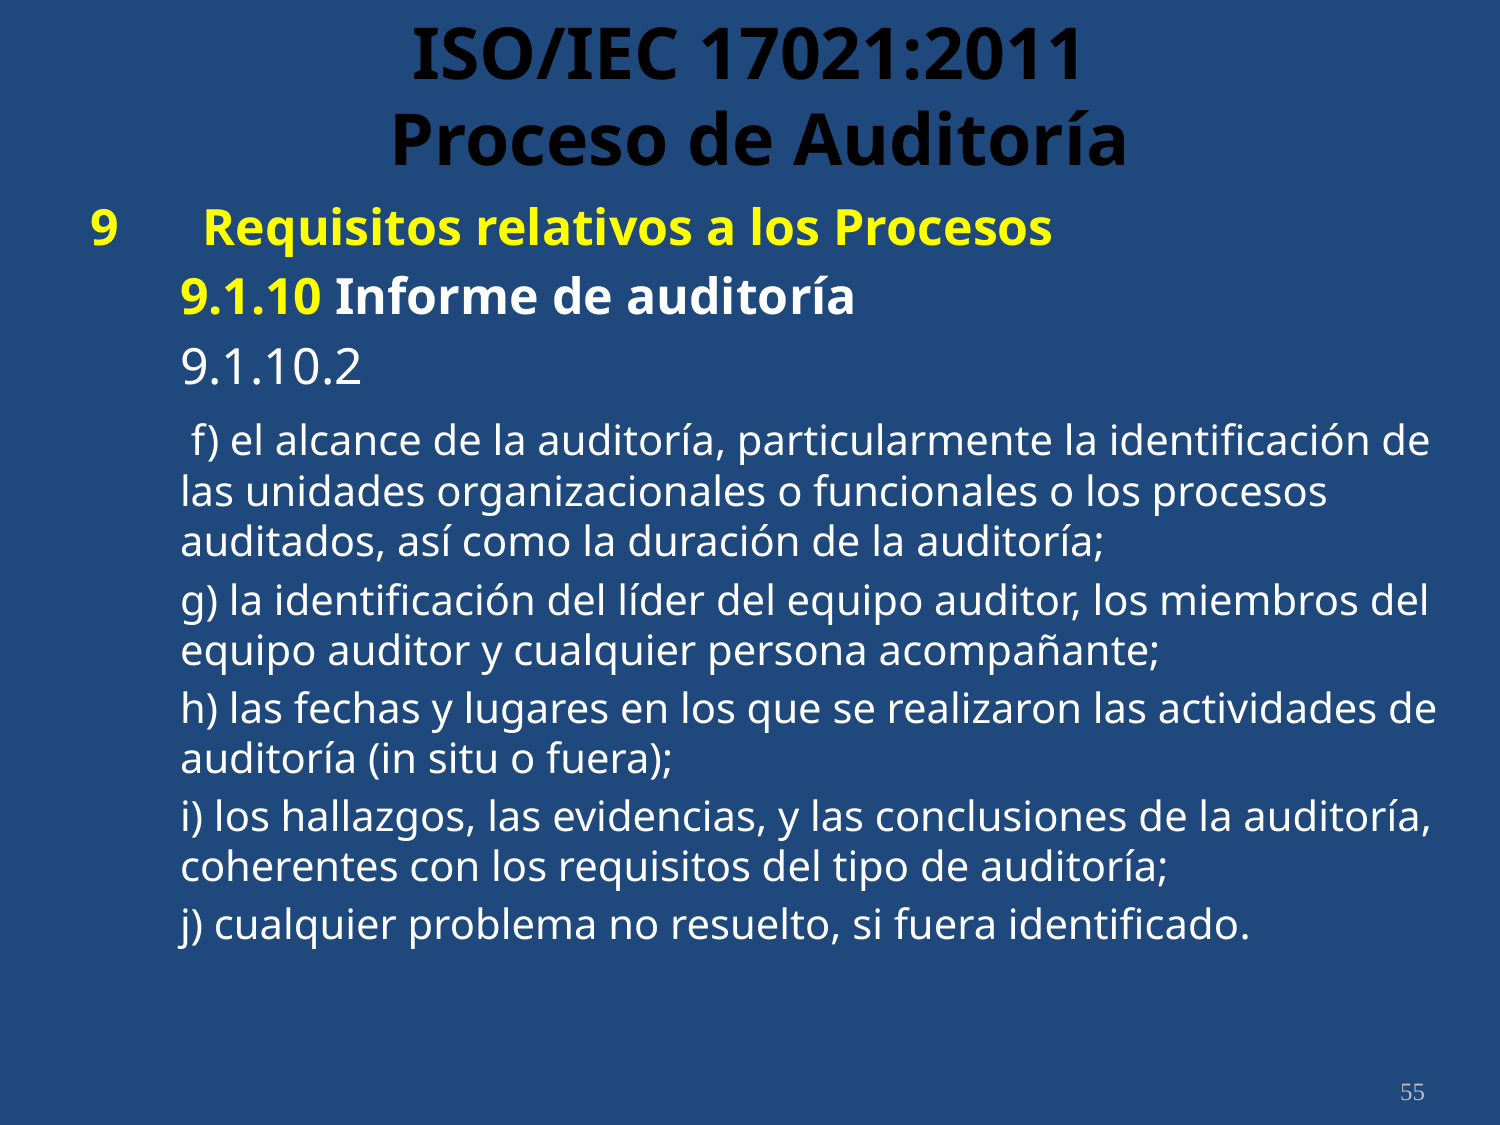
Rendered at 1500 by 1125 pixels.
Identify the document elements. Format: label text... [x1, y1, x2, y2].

title ISO/IEC 17021:2011 Proceso de Auditoría [75, 0, 1425, 187]
list 9 Requisitos relativos a los Procesos 9.1.10 Informe de auditoría 9.1.10.2 f) el alcance de la auditoría, particularmente la identificación de las unidades organizacionales o funcionales o los procesos auditados, así como la duración de la auditoría; g) la identificación del líder del equipo auditor, los miembros del equipo auditor y cualquier persona acompañante; h) las fechas y lugares en los que se realizaron las actividades de auditoría (in situ o fuera); i) los hallazgos, las evidencias, y las conclusiones de la auditoría, coherentes con los requisitos del tipo de auditoría; j) cualquier problema no resuelto, si fuera identificado. [74, 187, 1463, 961]
slide_number 55 [1299, 1052, 1425, 1113]
